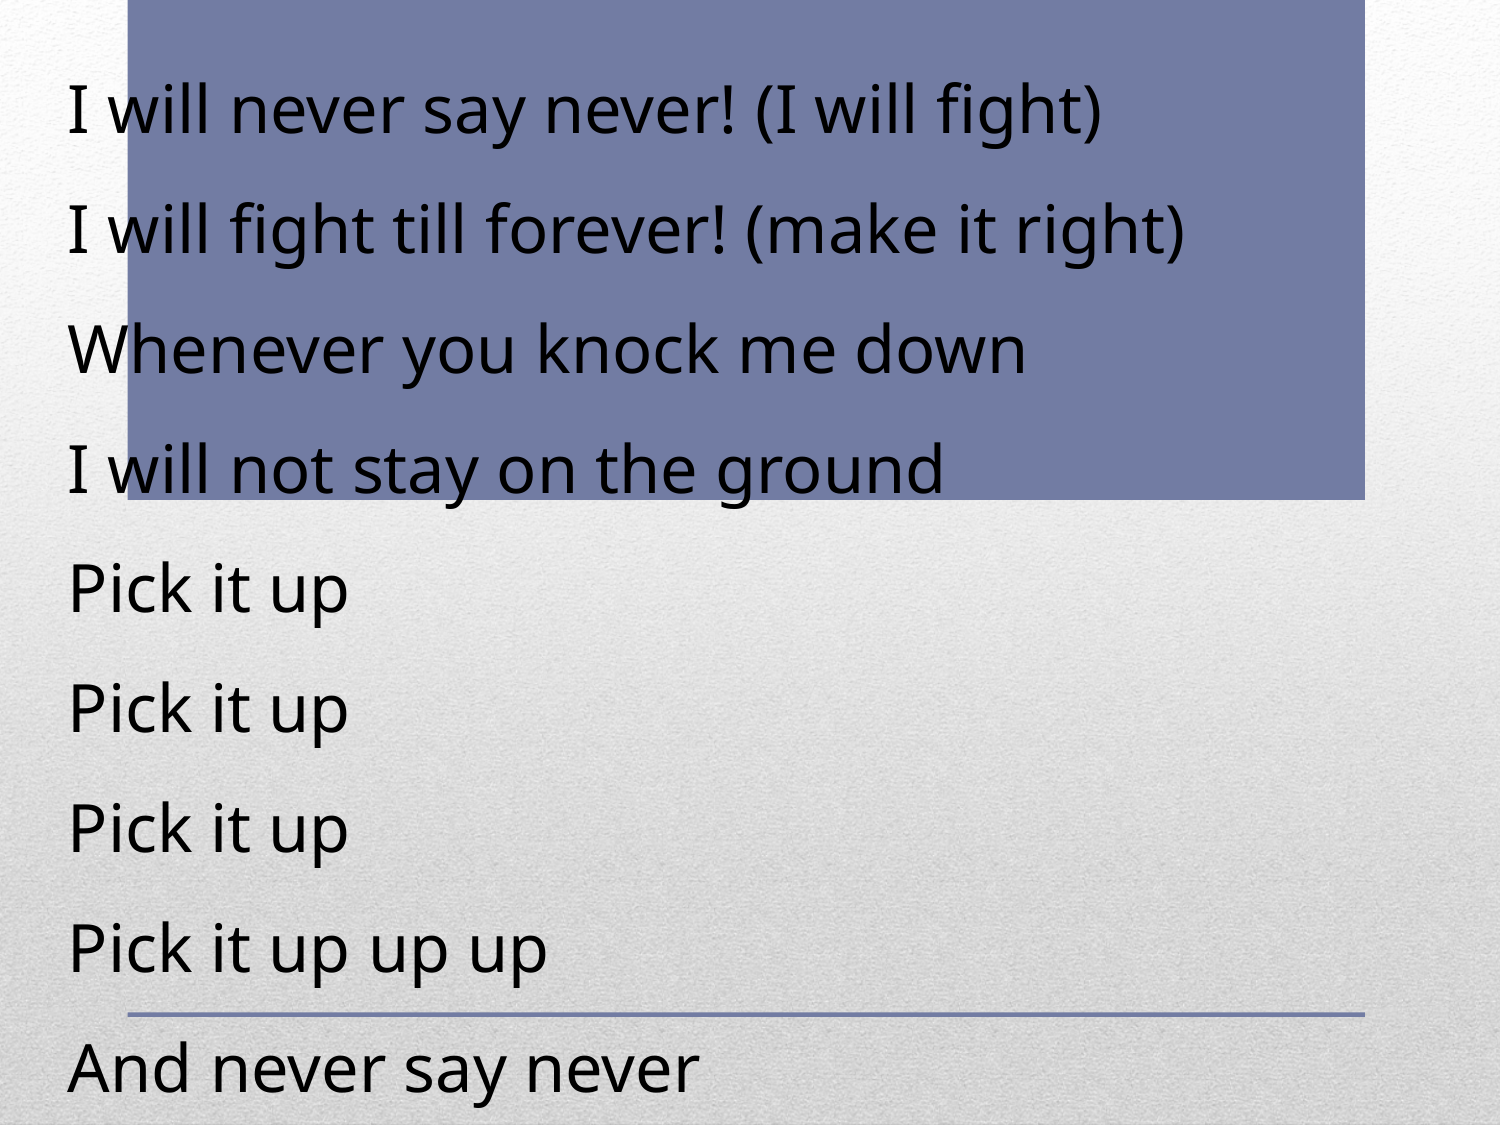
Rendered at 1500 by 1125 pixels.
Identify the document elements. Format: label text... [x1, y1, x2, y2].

text_box I will never say never! (I will fight) I will fight till forever! (make it right) Whenever you knock me down I will not stay on the ground Pick it up Pick it up Pick it up Pick it up up up And never say never [53, 19, 1495, 1114]
